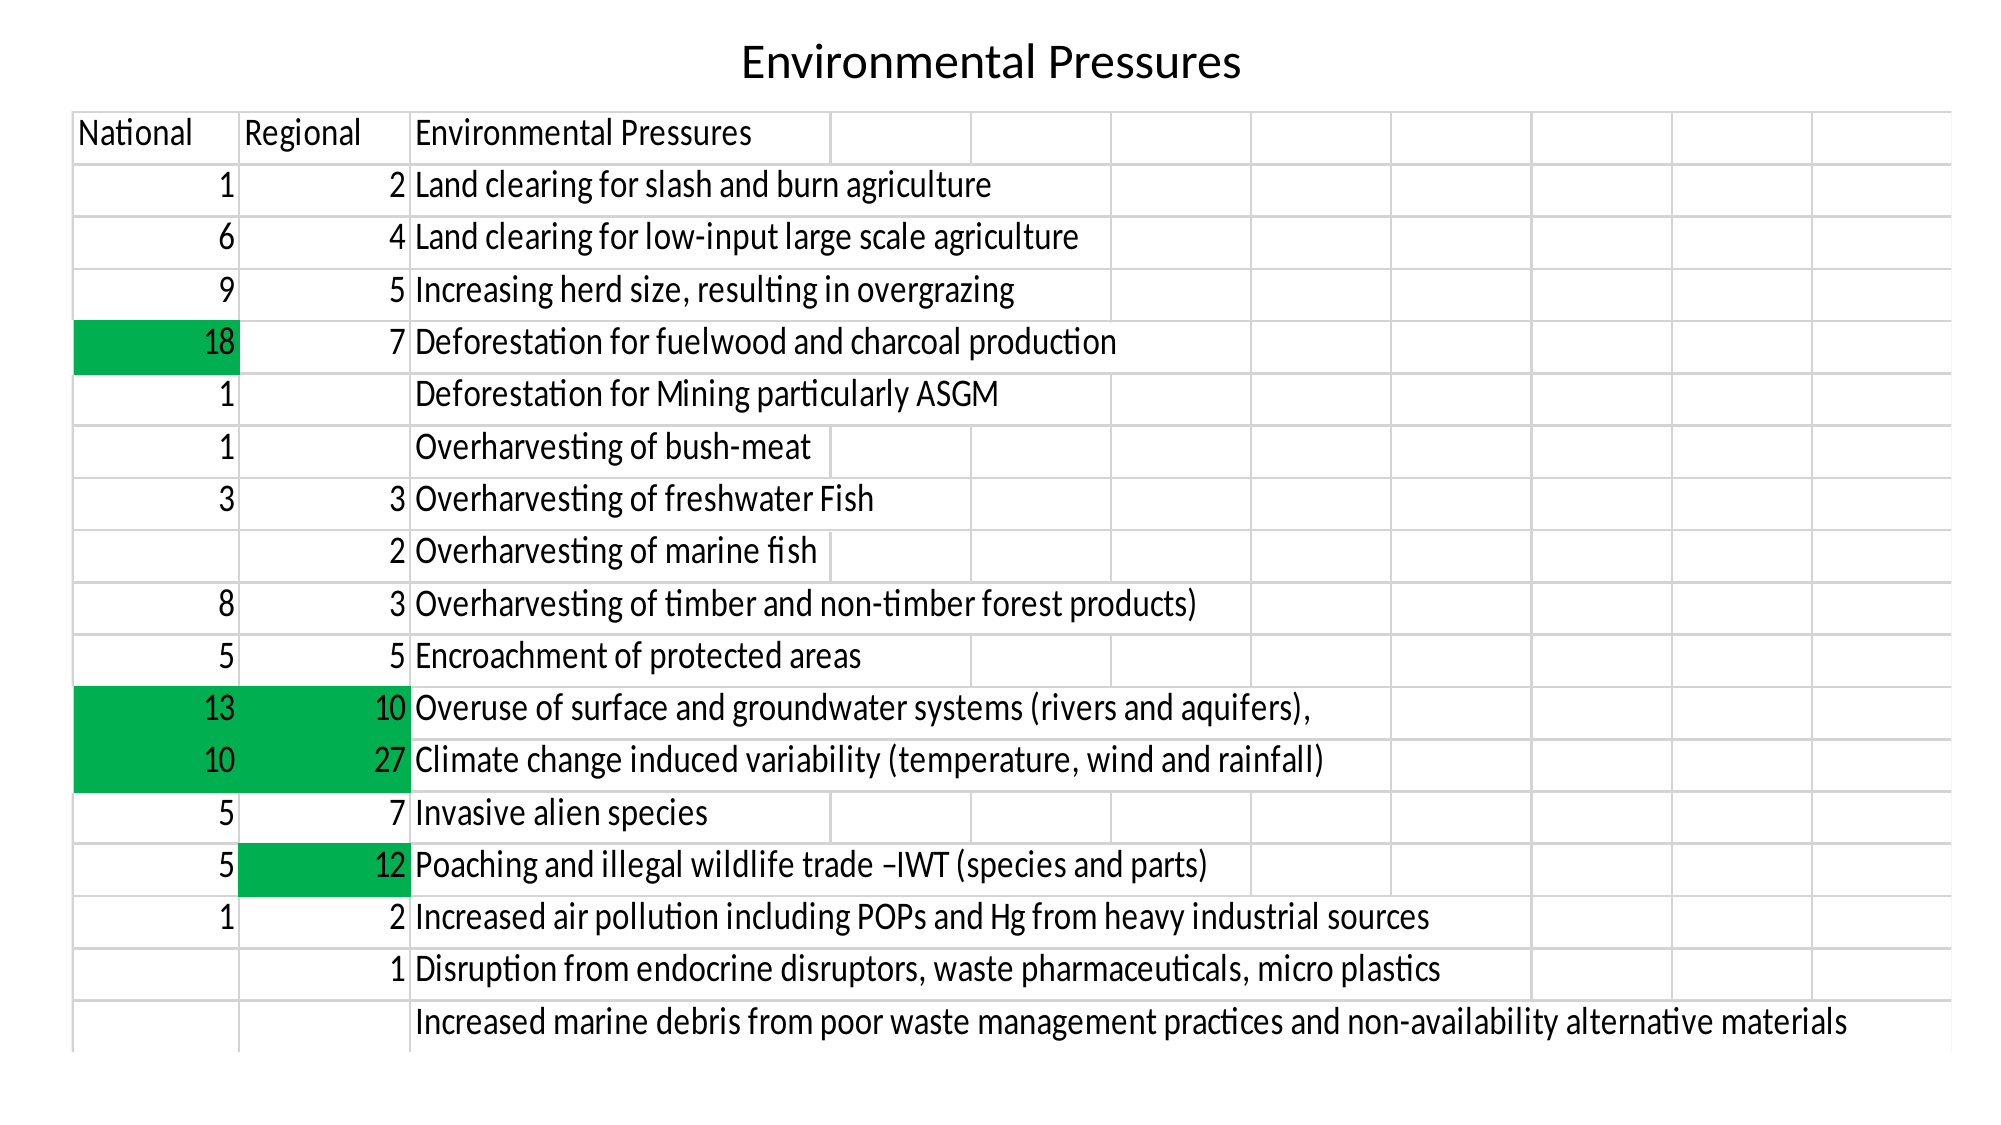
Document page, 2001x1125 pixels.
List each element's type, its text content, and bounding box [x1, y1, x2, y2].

subtitle Environmental Pressures [241, 27, 1742, 110]
picture [71, 110, 1954, 1055]
